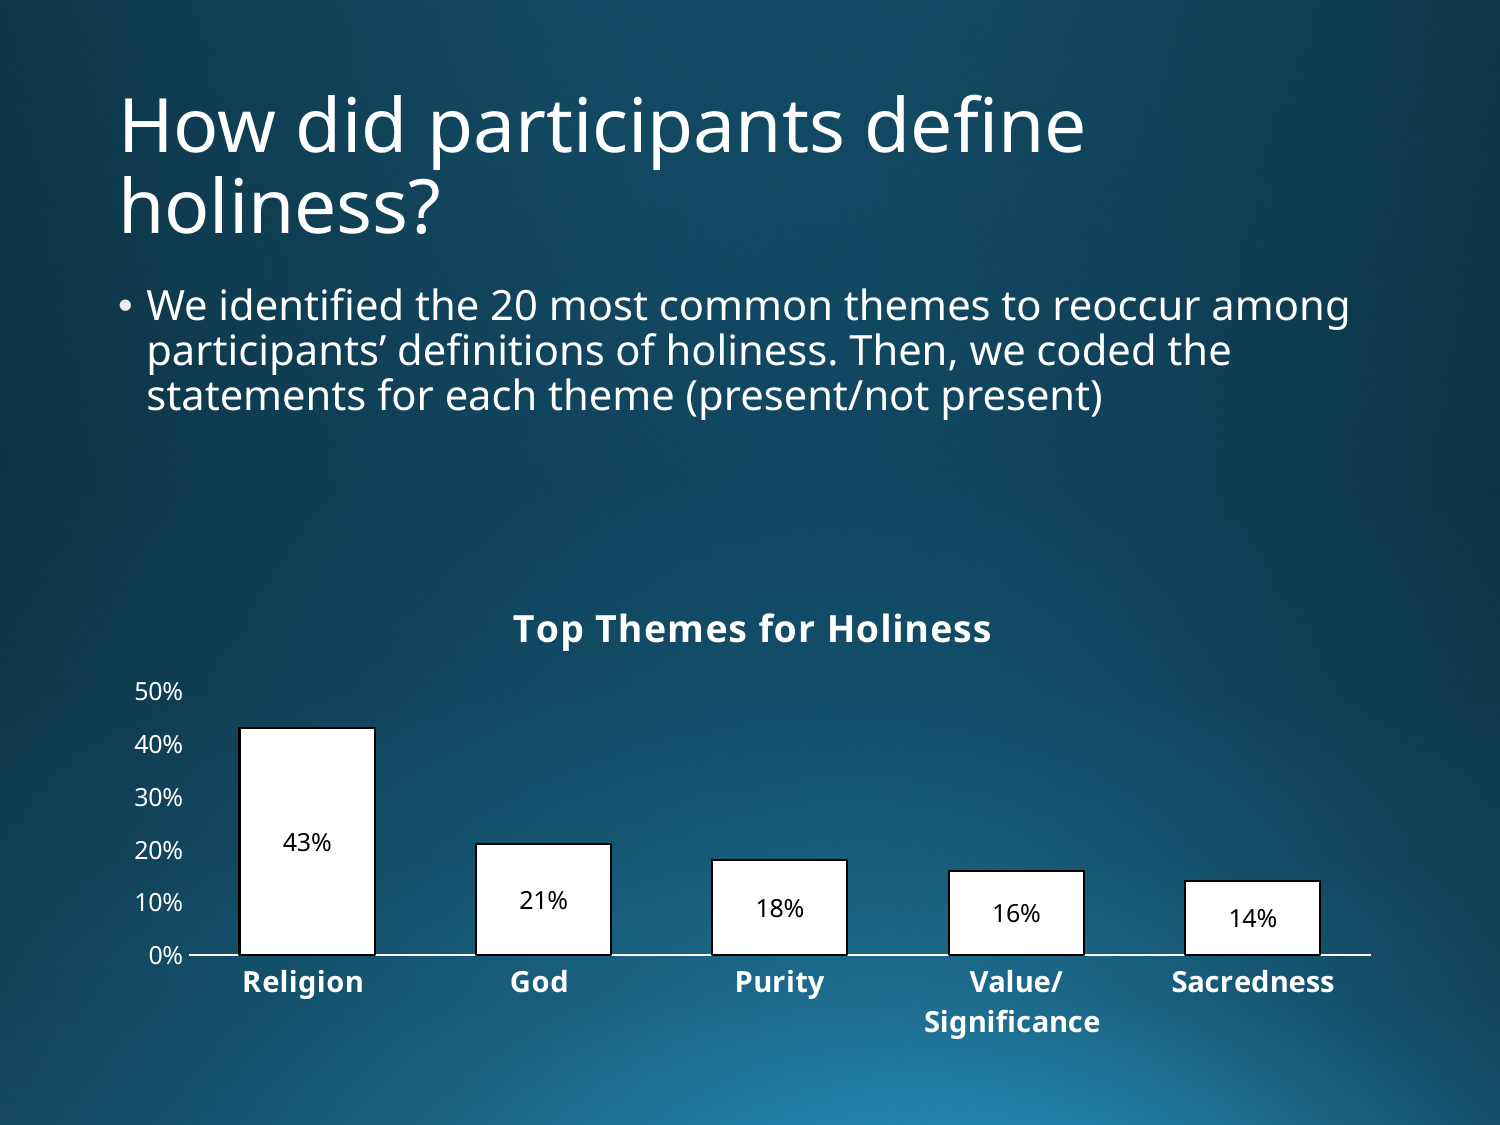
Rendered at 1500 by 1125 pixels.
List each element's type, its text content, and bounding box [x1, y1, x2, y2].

chart [108, 572, 1397, 1052]
list We identified the 20 most common themes to reoccur among participants’ definitions of holiness. Then, we coded the statements for each theme (present/not present) [103, 277, 1397, 556]
title How did participants define holiness? [103, 59, 1397, 277]
picture [0, 0, 1500, 1125]
